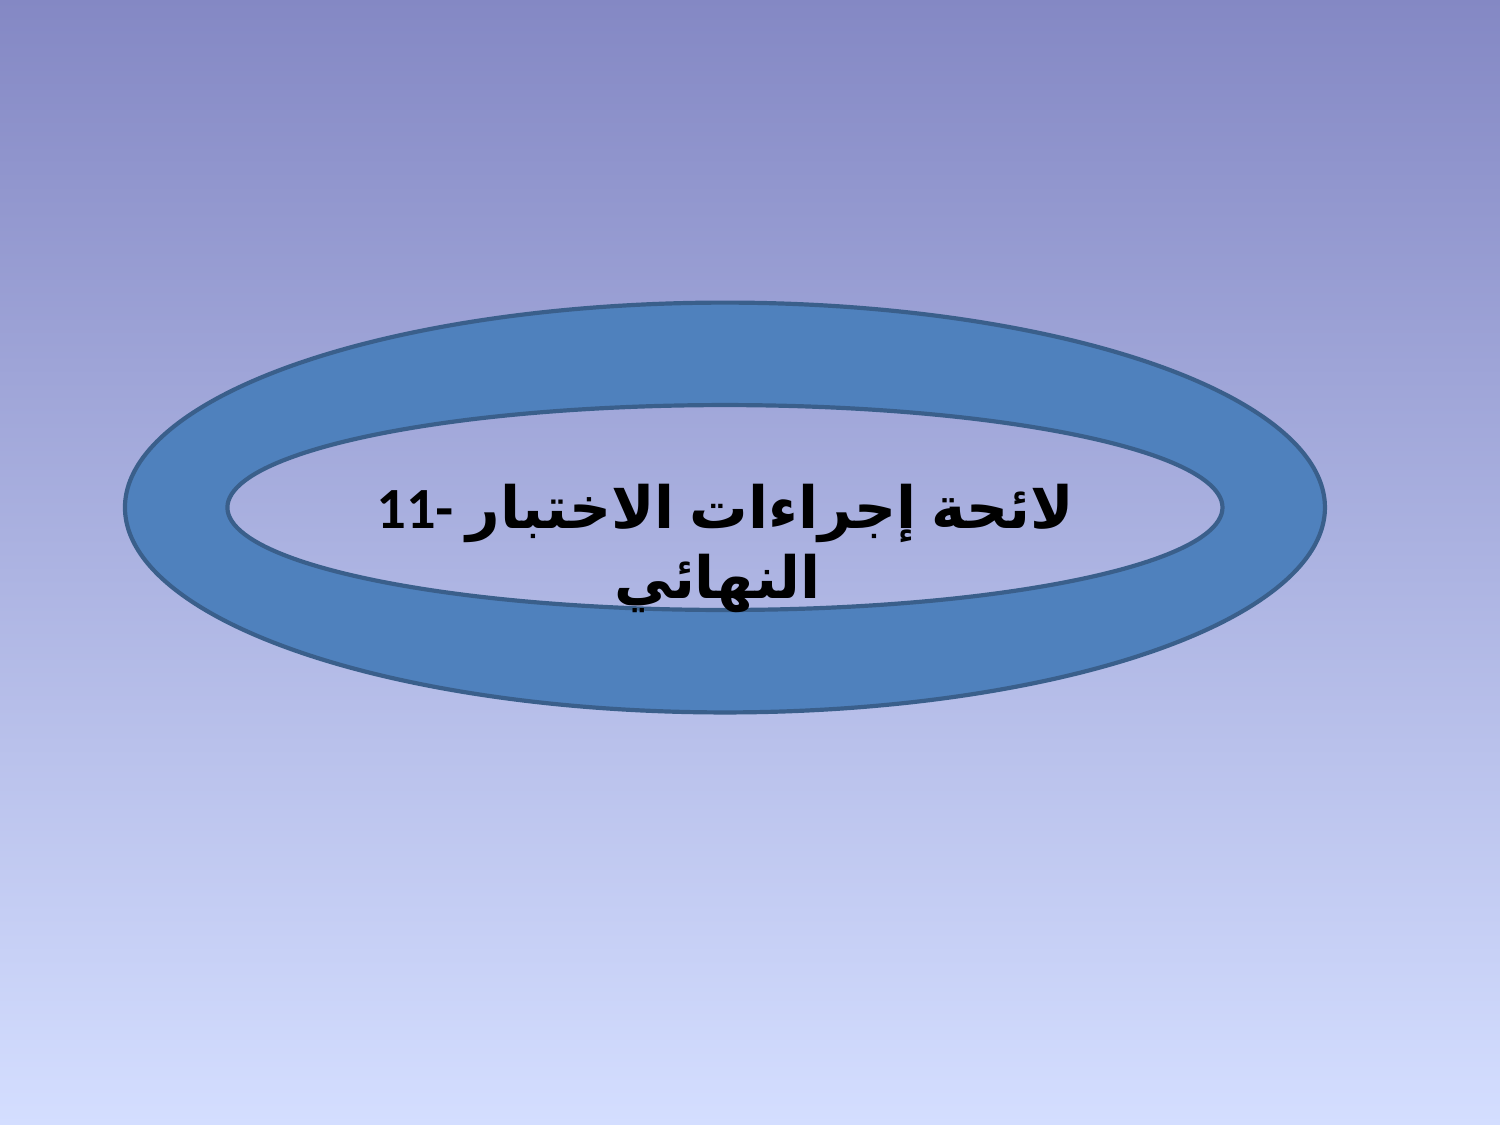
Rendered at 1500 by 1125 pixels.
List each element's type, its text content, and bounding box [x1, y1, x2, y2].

text_box 11- لائحة إجراءات الاختبار النهائي [349, 462, 1100, 618]
text_box [122, 300, 1328, 715]
